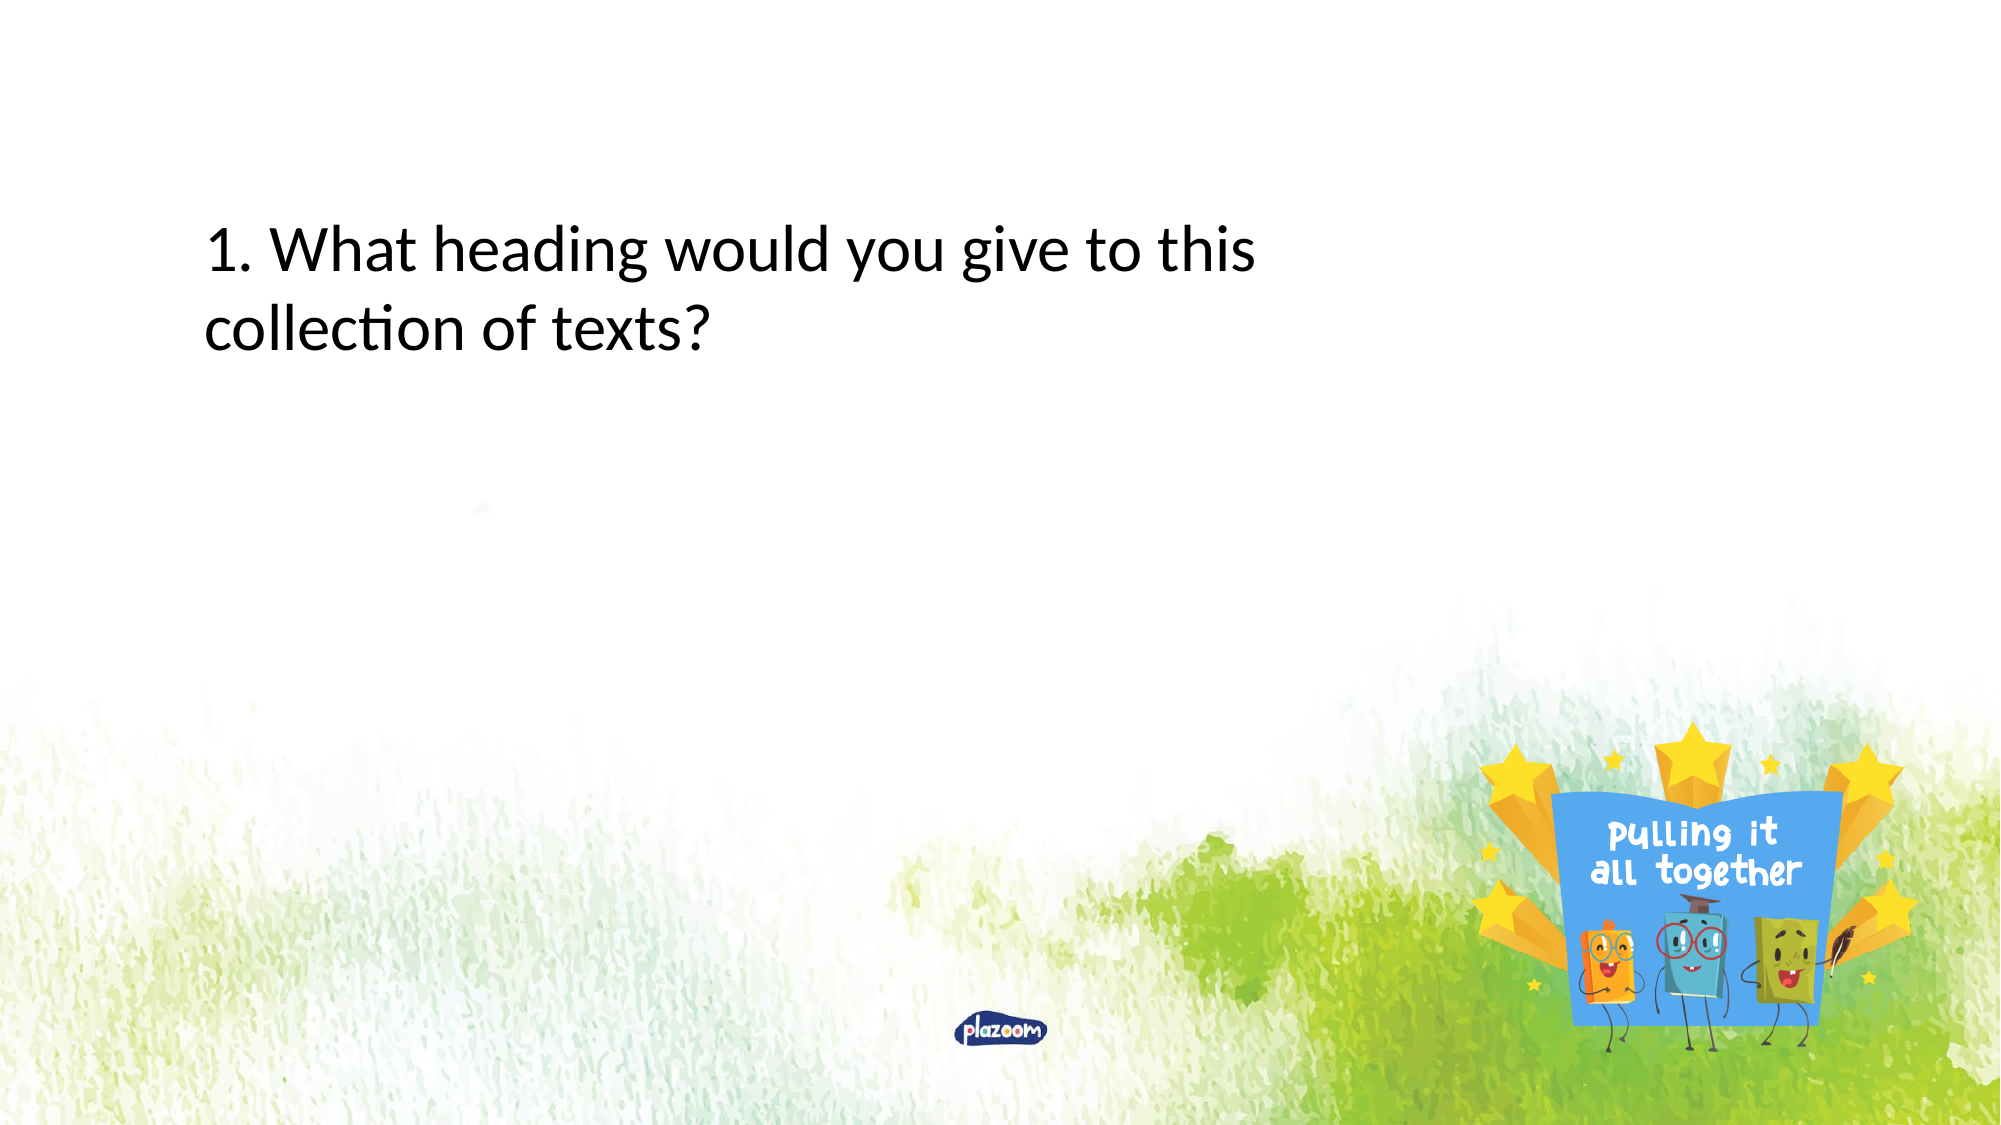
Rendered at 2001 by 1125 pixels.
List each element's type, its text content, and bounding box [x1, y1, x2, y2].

picture [0, 0, 2000, 1125]
text_box 1. What heading would you give to this collection of texts? [189, 196, 1466, 372]
